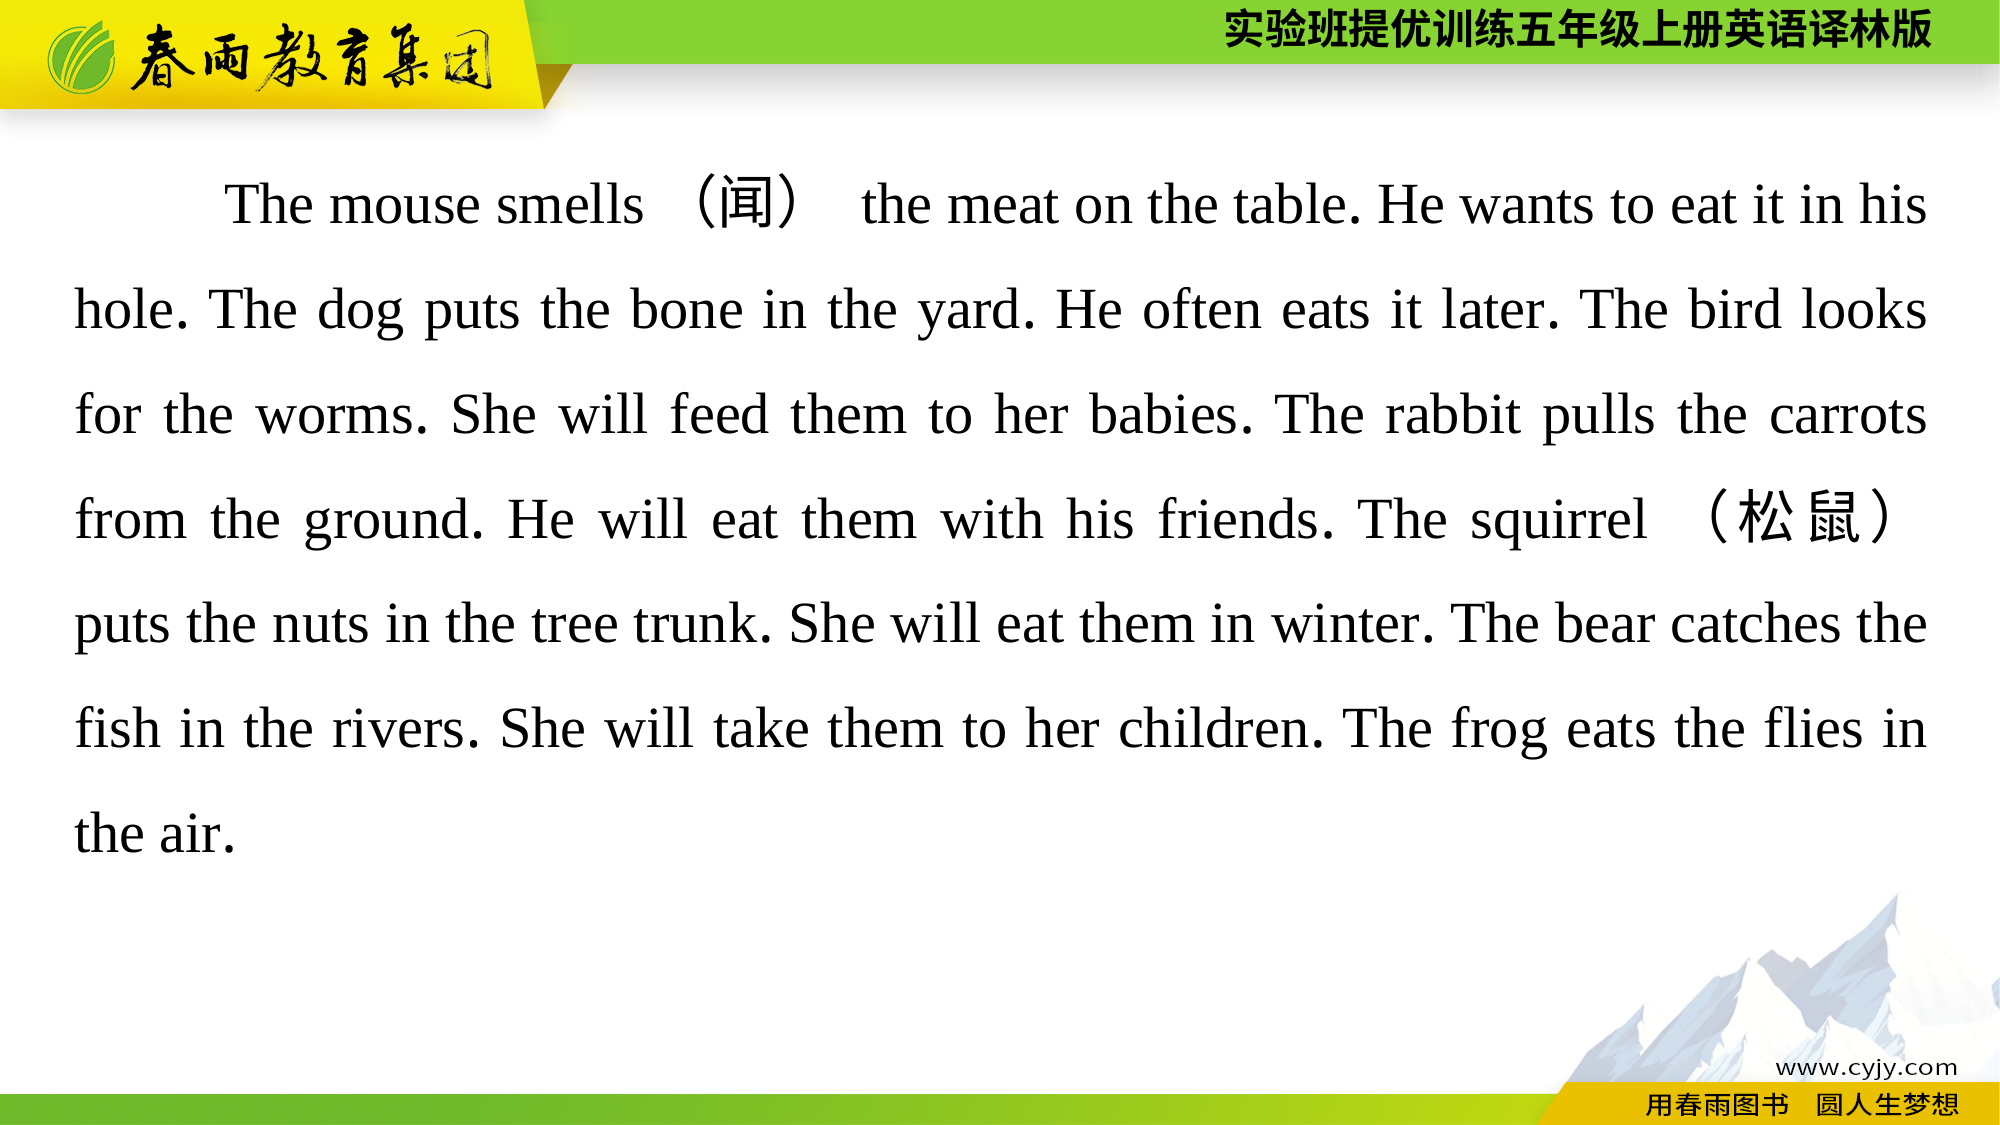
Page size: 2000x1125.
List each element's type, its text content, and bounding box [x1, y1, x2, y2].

list The mouse smells（闻） the meat on the table. He wants to eat it in his hole. The dog puts the bone in the yard. He often eats it later. The bird looks for the worms. She will feed them to her babies. The rabbit pulls the carrots from the ground. He will eat them with his friends. The squirrel（松鼠） puts the nuts in the tree trunk. She will eat them in winter. The bear catches the fish in the rivers. She will take them to her children. The frog eats the flies in the air. [59, 122, 1944, 880]
picture [0, 0, 2000, 1125]
